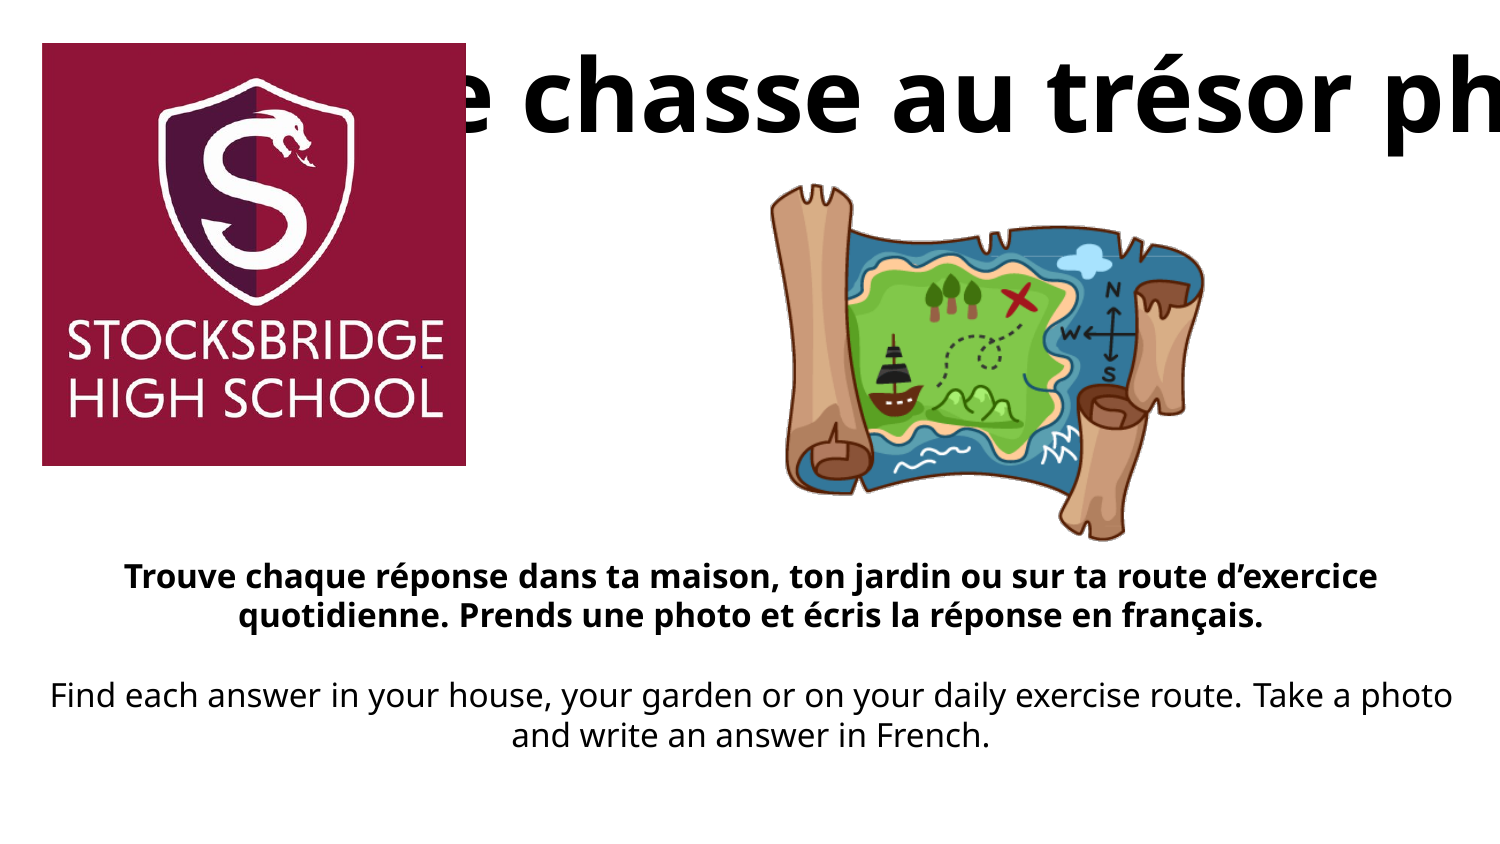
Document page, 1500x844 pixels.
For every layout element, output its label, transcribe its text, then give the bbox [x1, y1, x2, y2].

picture [749, 167, 1225, 551]
picture [42, 43, 467, 466]
text_box Une chasse au trésor photo [254, 15, 1500, 179]
text_box Trouve chaque réponse dans ta maison, ton jardin ou sur ta route d’exercice quotidienne. Prends une photo et écris la réponse en français. Find each answer in your house, your garden or on your daily exercise route. Take a photo and write an answer in French. [18, 539, 1485, 829]
